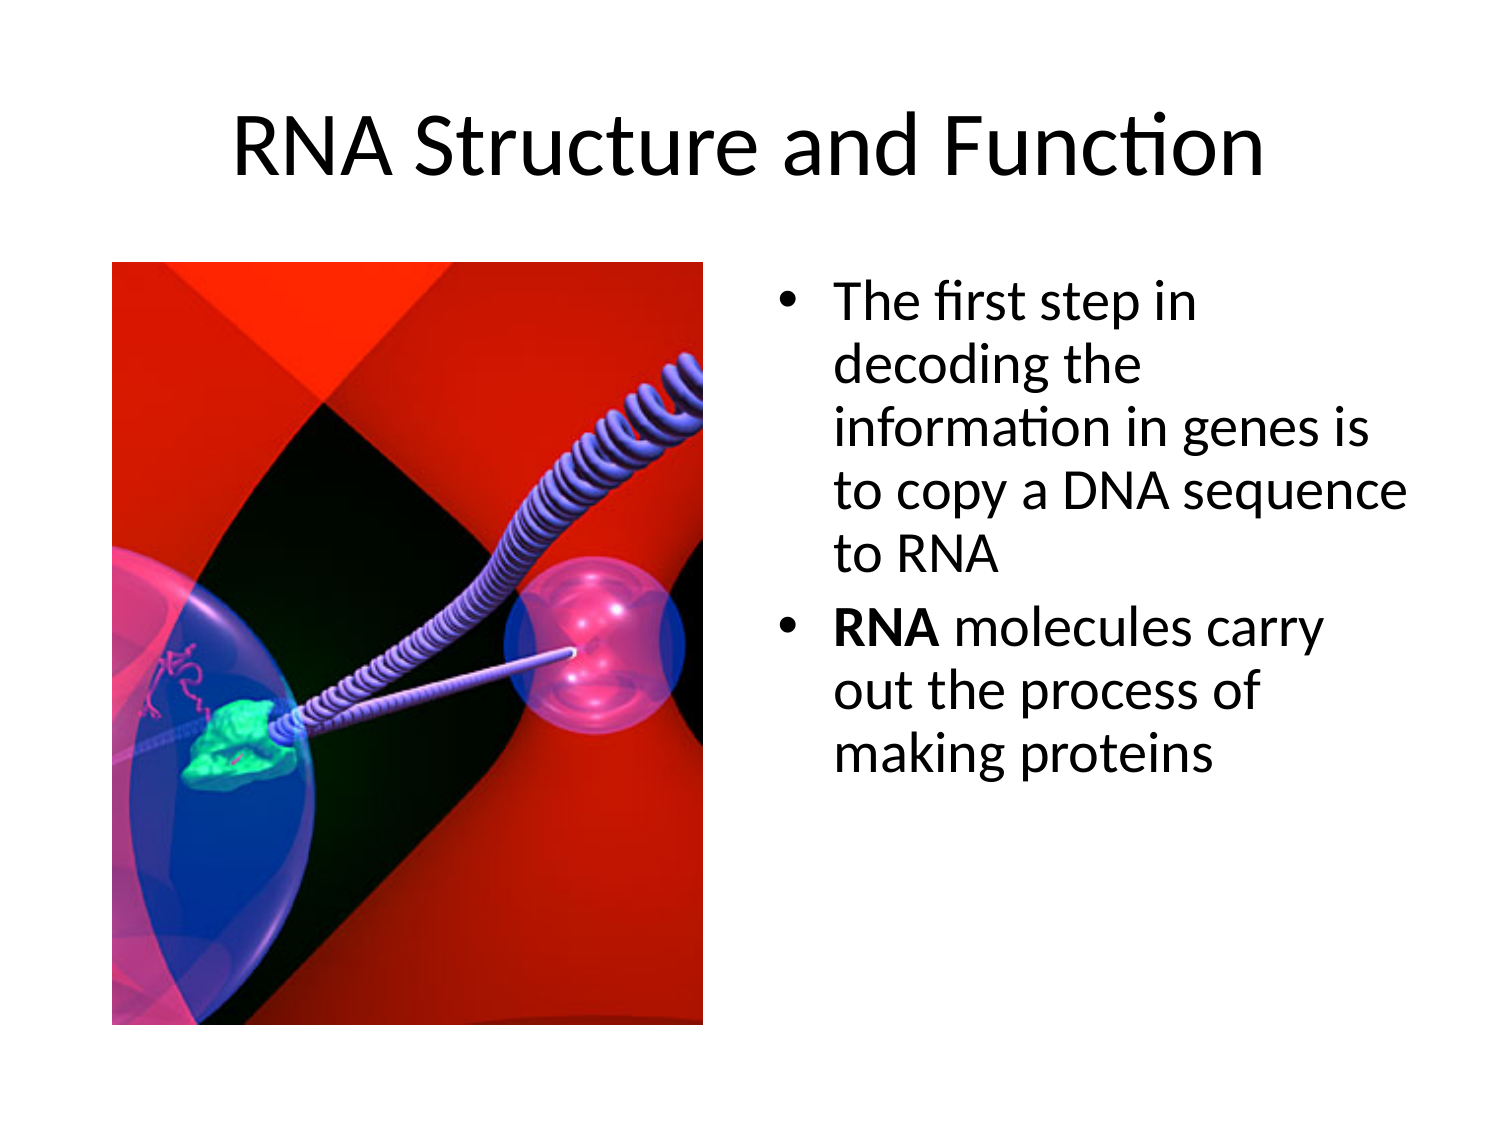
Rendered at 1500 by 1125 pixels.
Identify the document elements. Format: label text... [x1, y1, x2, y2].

title RNA Structure and Function [75, 45, 1425, 233]
picture [112, 262, 703, 1026]
list The first step in decoding the information in genes is to copy a DNA sequence to RNA RNA molecules carry out the process of making proteins [762, 262, 1425, 1005]
